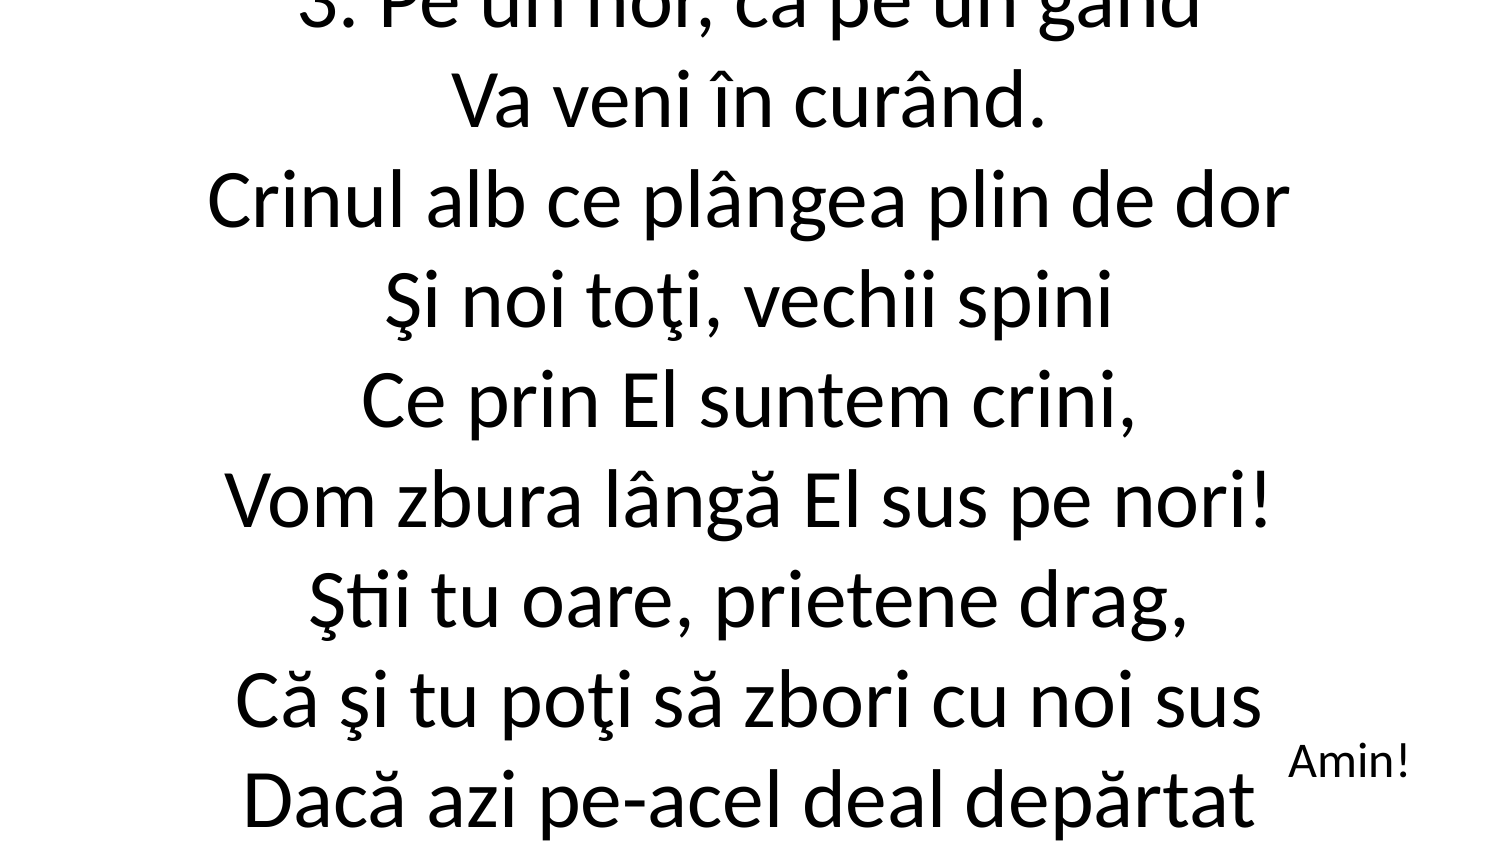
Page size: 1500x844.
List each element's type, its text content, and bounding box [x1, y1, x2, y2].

text_box 3. Pe un nor, ca pe un gând Va veni în curând. Crinul alb ce plângea plin de dor Şi noi toţi, vechii spini Ce prin El suntem crini, Vom zbura lângă El sus pe nori! Ştii tu oare, prietene drag, Că şi tu poţi să zbori cu noi sus Dacă azi pe-acel deal depărtat Vrei să vii să-L cunoşti pe Isus? [192, 0, 1308, 844]
text_box Amin! [1273, 674, 1427, 795]
